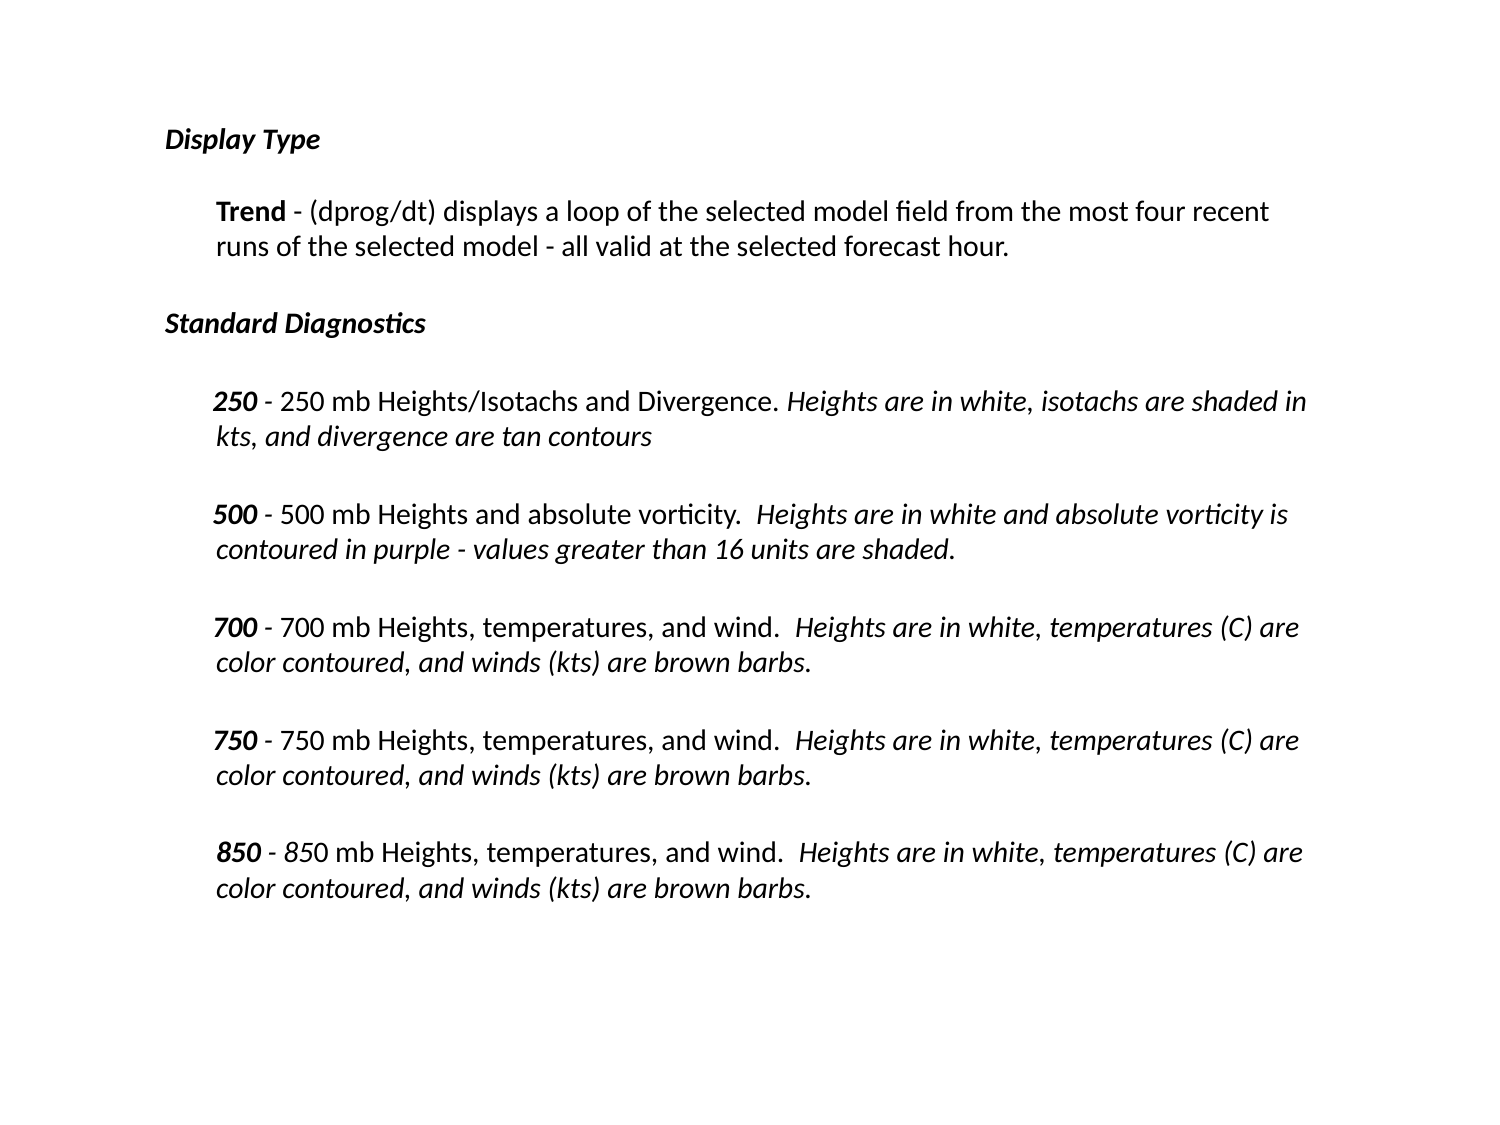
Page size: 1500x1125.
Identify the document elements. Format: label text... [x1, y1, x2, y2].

list Display Type Trend - (dprog/dt) displays a loop of the selected model field from the most four recent runs of the selected model - all valid at the selected forecast hour. Standard Diagnostics 250 - 250 mb Heights/Isotachs and Divergence. Heights are in white, isotachs are shaded in kts, and divergence are tan contours 500 - 500 mb Heights and absolute vorticity. Heights are in white and absolute vorticity is contoured in purple - values greater than 16 units are shaded. 700 - 700 mb Heights, temperatures, and wind. Heights are in white, temperatures (C) are color contoured, and winds (kts) are brown barbs. 750 - 750 mb Heights, temperatures, and wind. Heights are in white, temperatures (C) are color contoured, and winds (kts) are brown barbs. 850 - 850 mb Heights, temperatures, and wind. Heights are in white, temperatures (C) are color contoured, and winds (kts) are brown barbs. [150, 112, 1338, 950]
